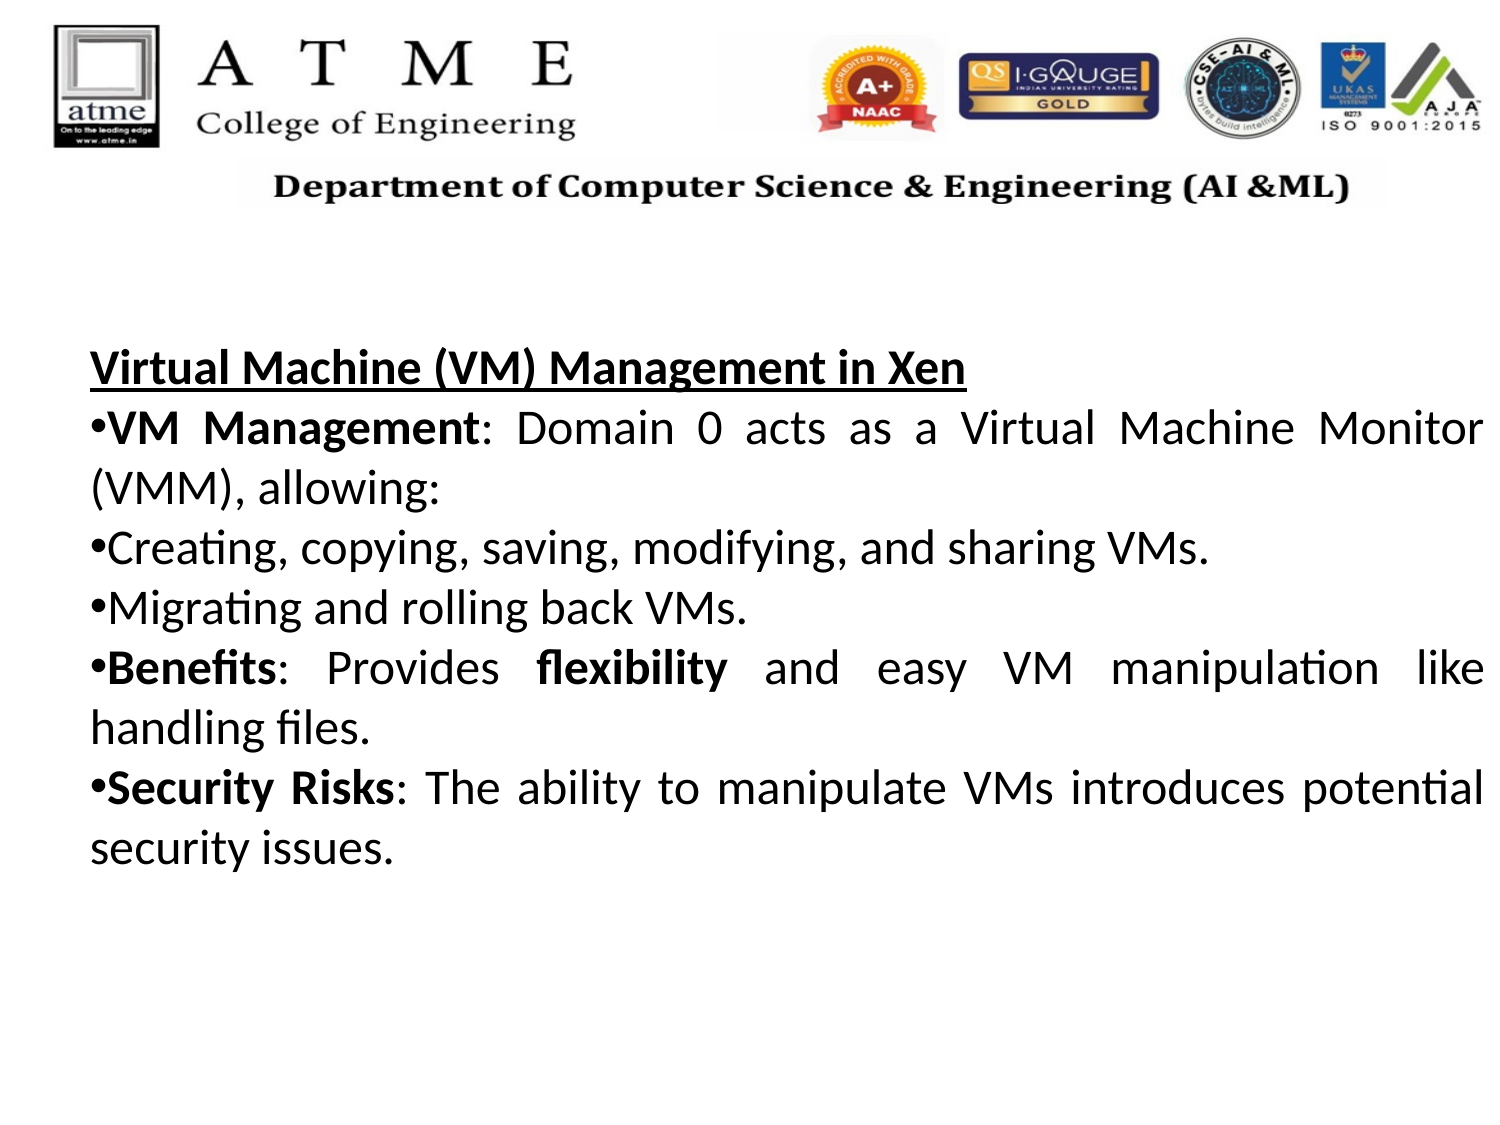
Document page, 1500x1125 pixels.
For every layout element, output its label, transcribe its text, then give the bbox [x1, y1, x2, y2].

text_box Virtual Machine (VM) Management in Xen VM Management: Domain 0 acts as a Virtual Machine Monitor (VMM), allowing: Creating, copying, saving, modifying, and sharing VMs. Migrating and rolling back VMs. Benefits: Provides flexibility and easy VM manipulation like handling files. Security Risks: The ability to manipulate VMs introduces potential security issues. [74, 327, 1500, 883]
picture [24, 0, 1500, 226]
